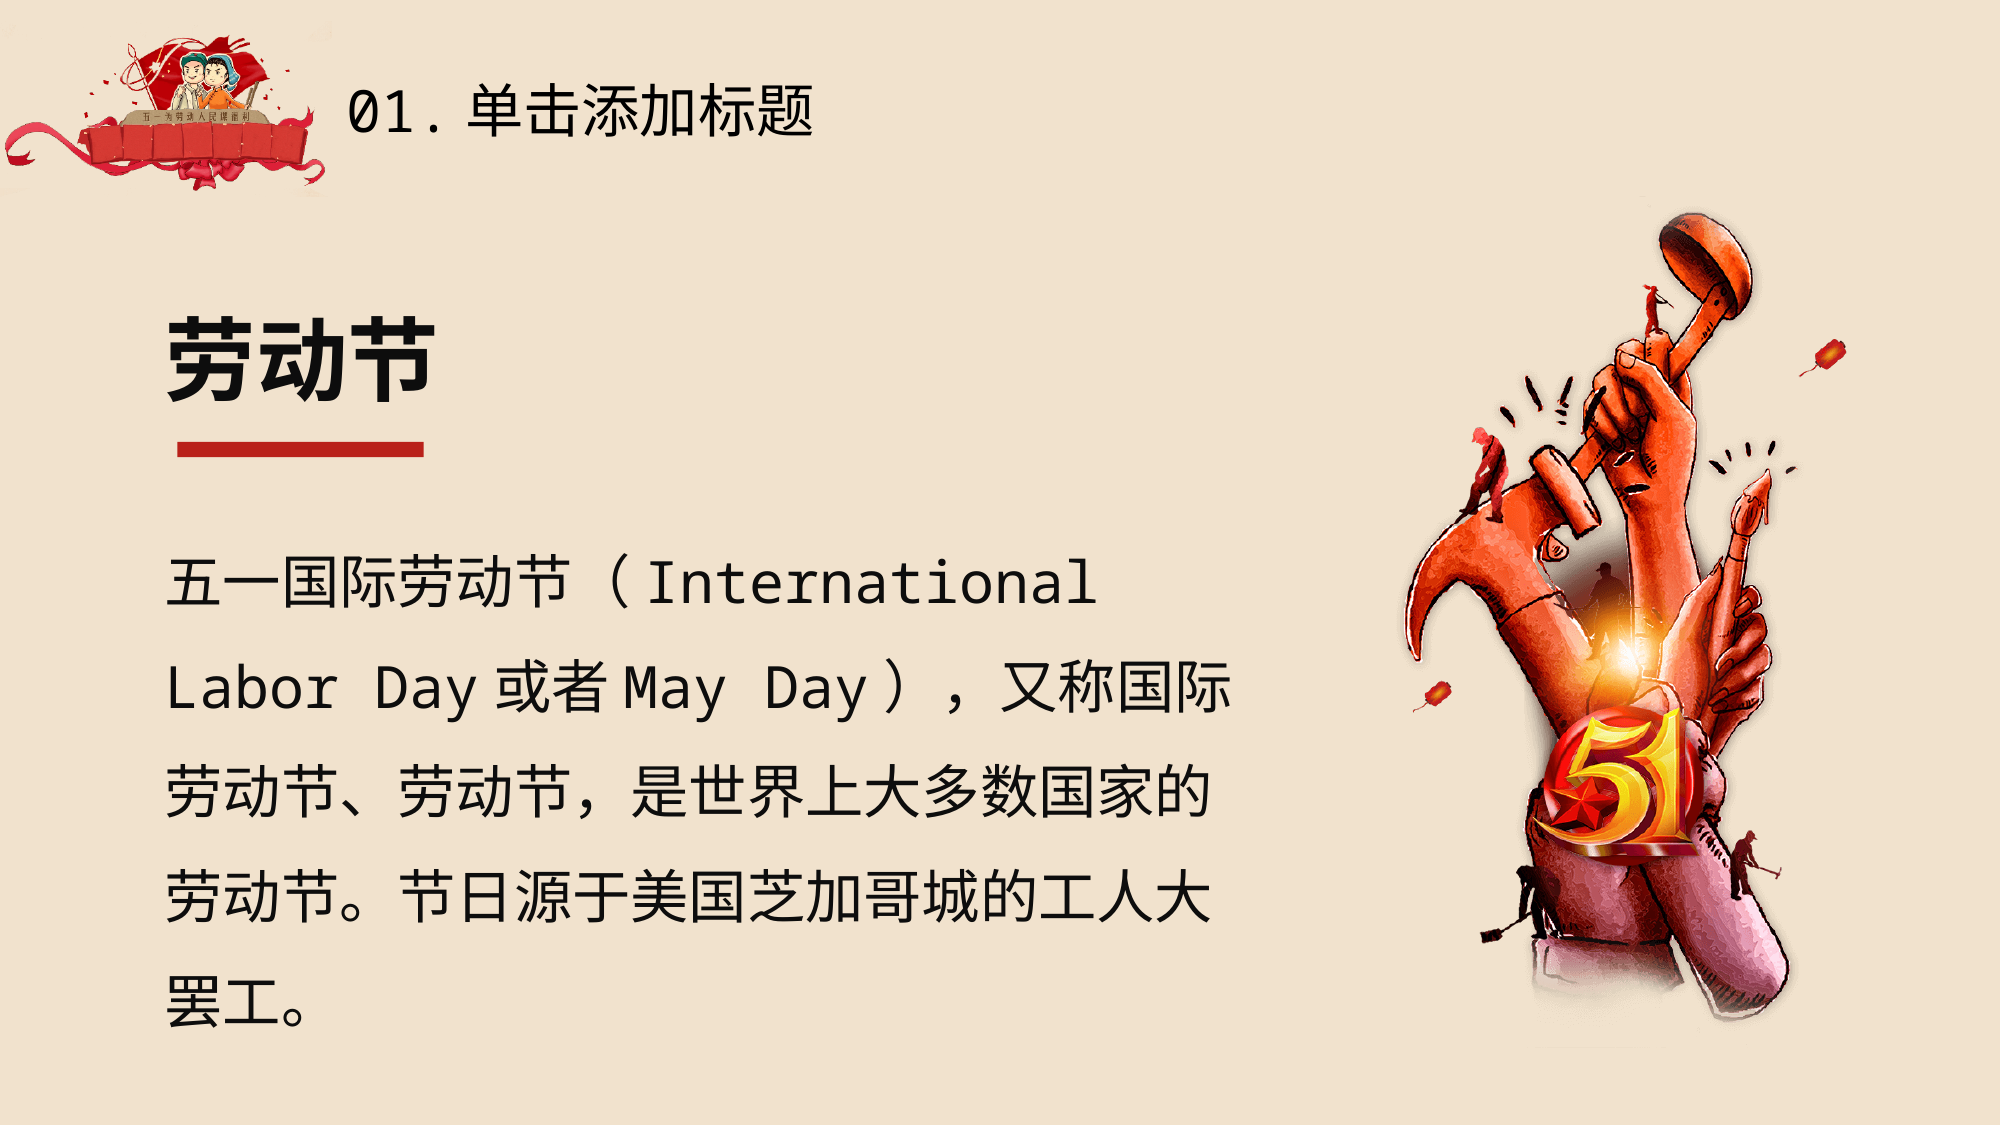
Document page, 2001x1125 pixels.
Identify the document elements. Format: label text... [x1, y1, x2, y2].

text_box 劳动节 [149, 295, 775, 421]
text_box 01.单击添加标题 [332, 66, 1063, 152]
text_box 五一国际劳动节（International Labor Day或者May Day），又称国际劳动节、劳动节，是世界上大多数国家的劳动节。节日源于美国芝加哥城的工人大罢工。 [149, 502, 1252, 1043]
text_box [176, 441, 425, 458]
picture [0, 21, 332, 197]
picture [1340, 196, 1866, 1049]
